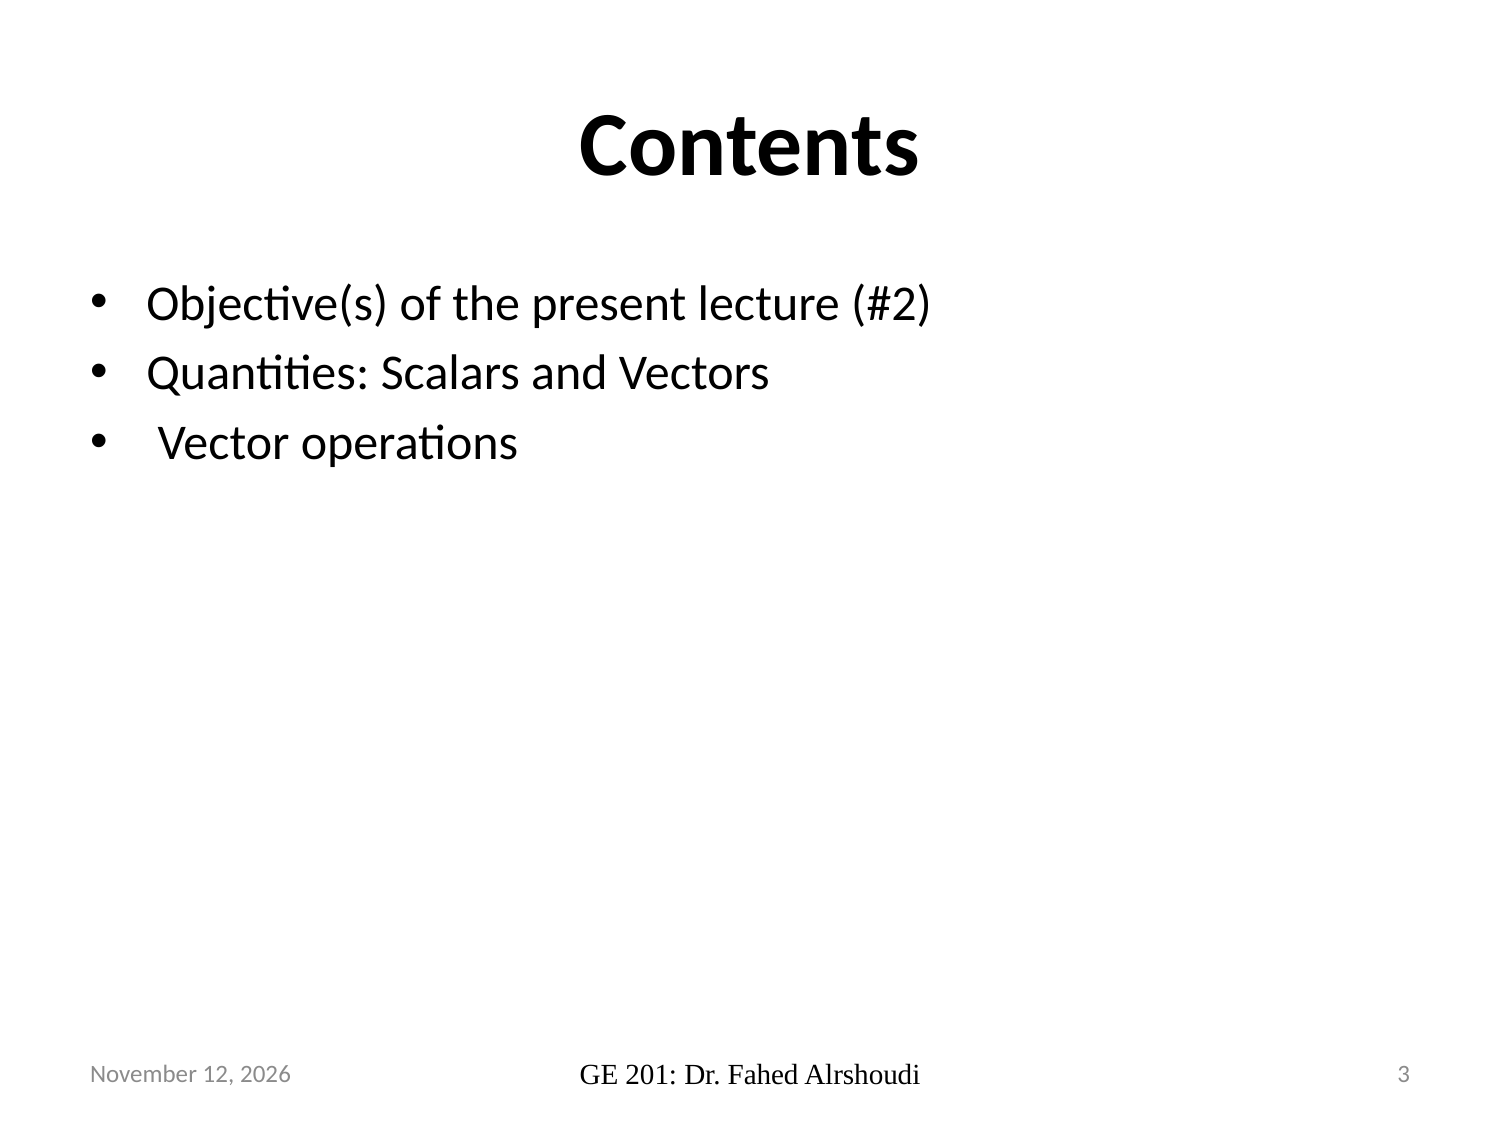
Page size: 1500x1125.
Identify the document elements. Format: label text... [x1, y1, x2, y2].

slide_number 3 [1074, 1042, 1425, 1103]
list Objective(s) of the present lecture (#2) Quantities: Scalars and Vectors Vector operations [75, 262, 1425, 1005]
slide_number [75, 1042, 425, 1103]
footer GE 201: Dr. Fahed Alrshoudi [512, 1042, 988, 1103]
title Contents [75, 45, 1425, 233]
